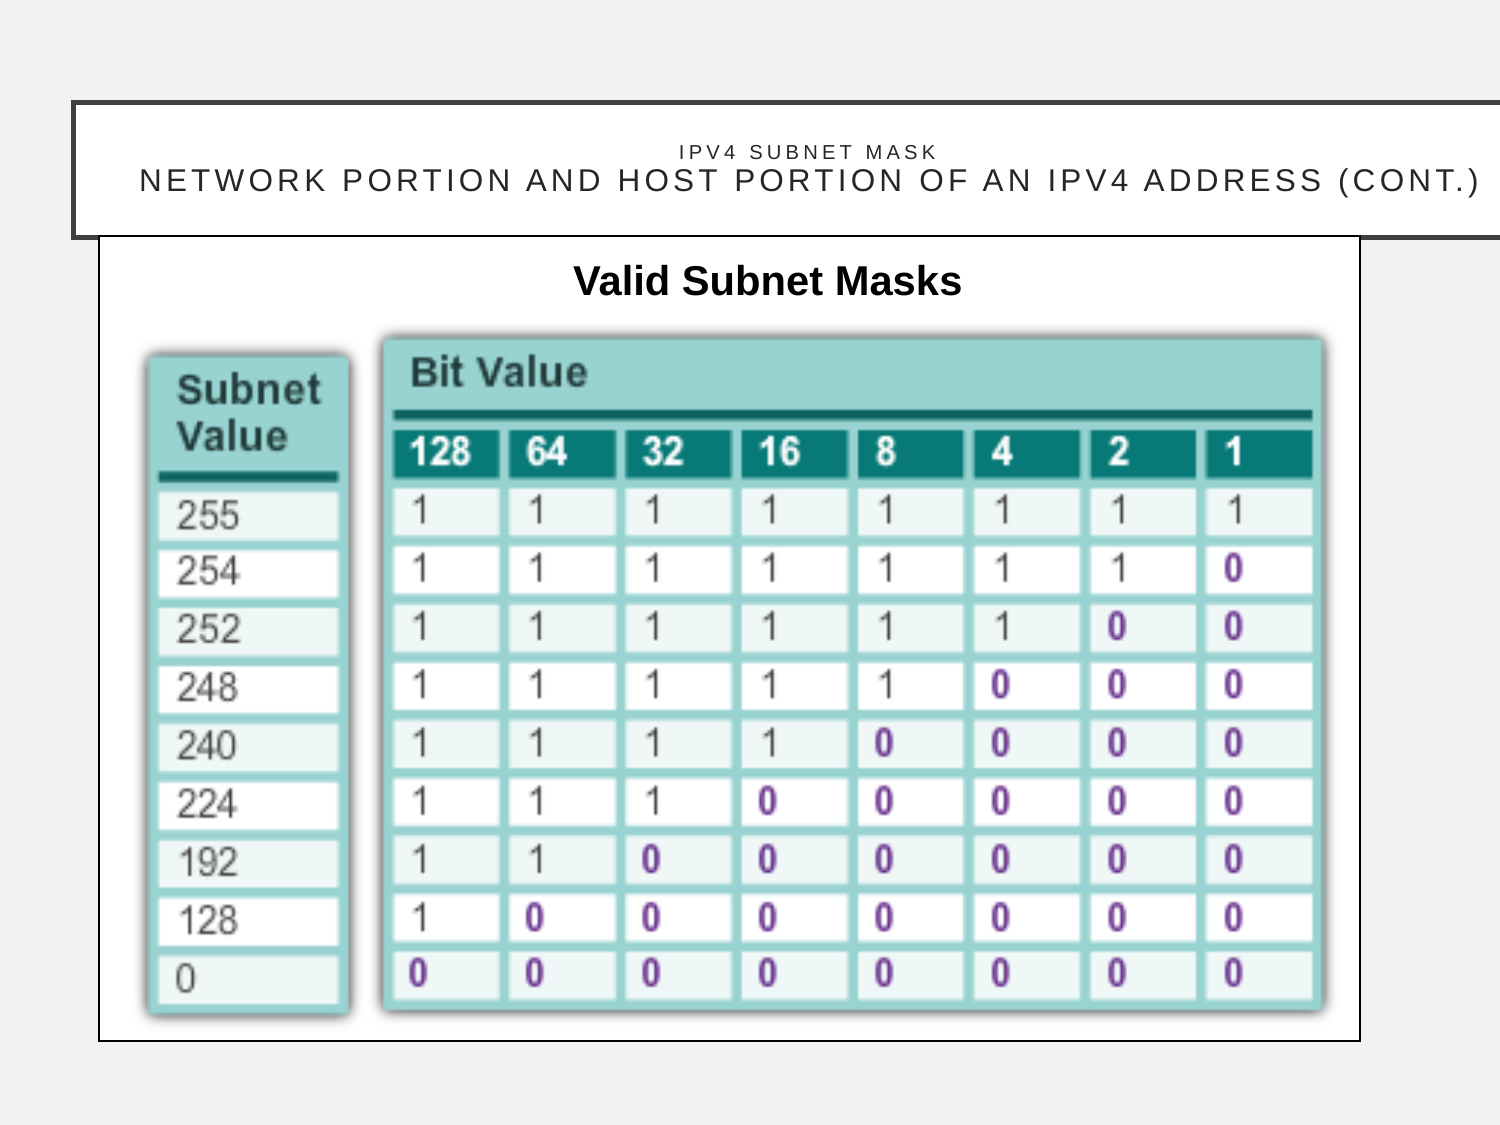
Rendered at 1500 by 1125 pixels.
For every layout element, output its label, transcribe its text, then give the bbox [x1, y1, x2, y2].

picture [99, 236, 1360, 1041]
title IPv4 Subnet Mask Network Portion and Host Portion of an IPv4 Address (cont.) [71, 100, 1500, 240]
